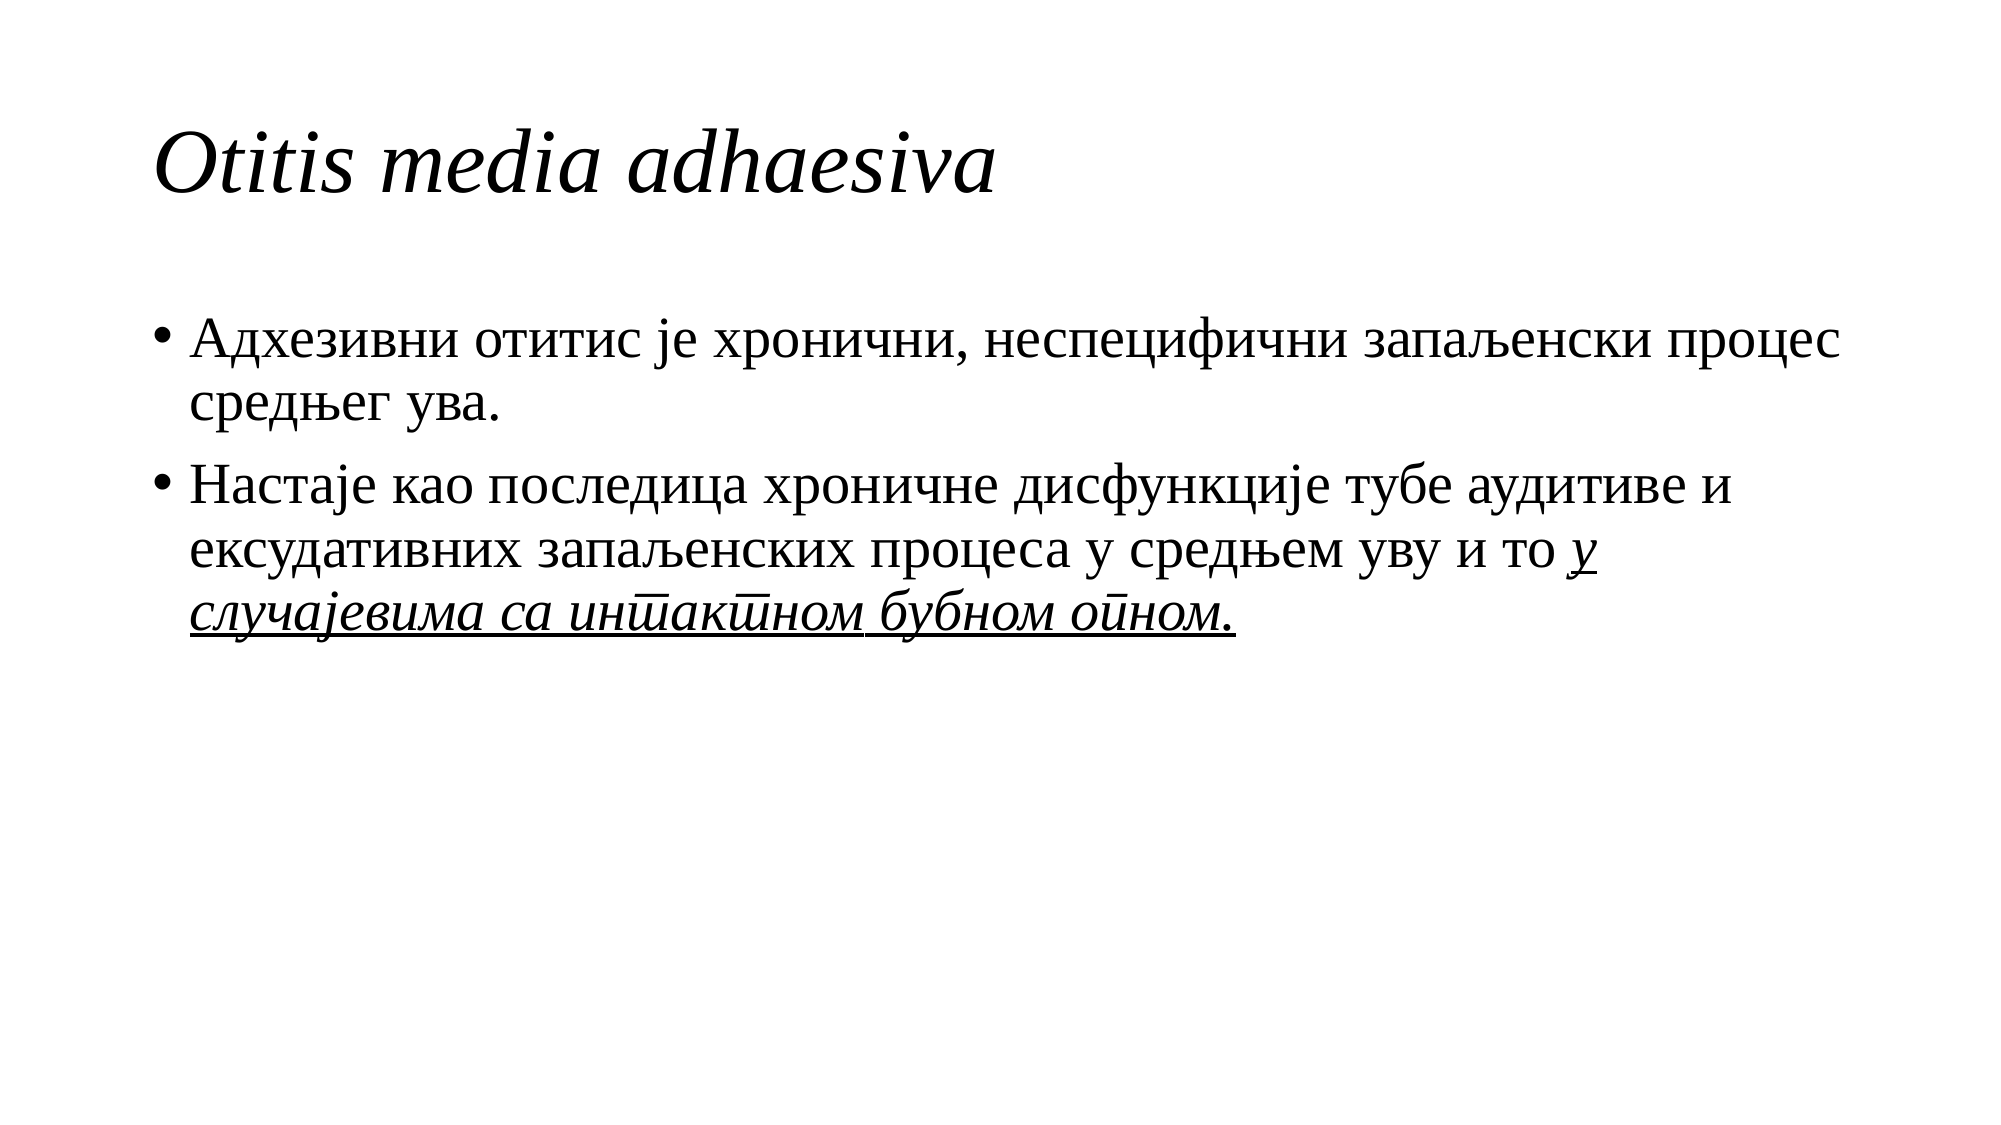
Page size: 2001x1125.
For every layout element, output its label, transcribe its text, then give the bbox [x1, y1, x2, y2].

title Otitis media adhaesiva [137, 59, 1863, 278]
list Адхезивни отитис је хронични, неспецифични запаљенски процес средњег ува. Настаје као последица хроничне дисфункције тубе аудитиве и ексудативних запаљенских процеса у средњем уву и то у случајевима са интактном бубном опном. [137, 299, 1863, 1014]
